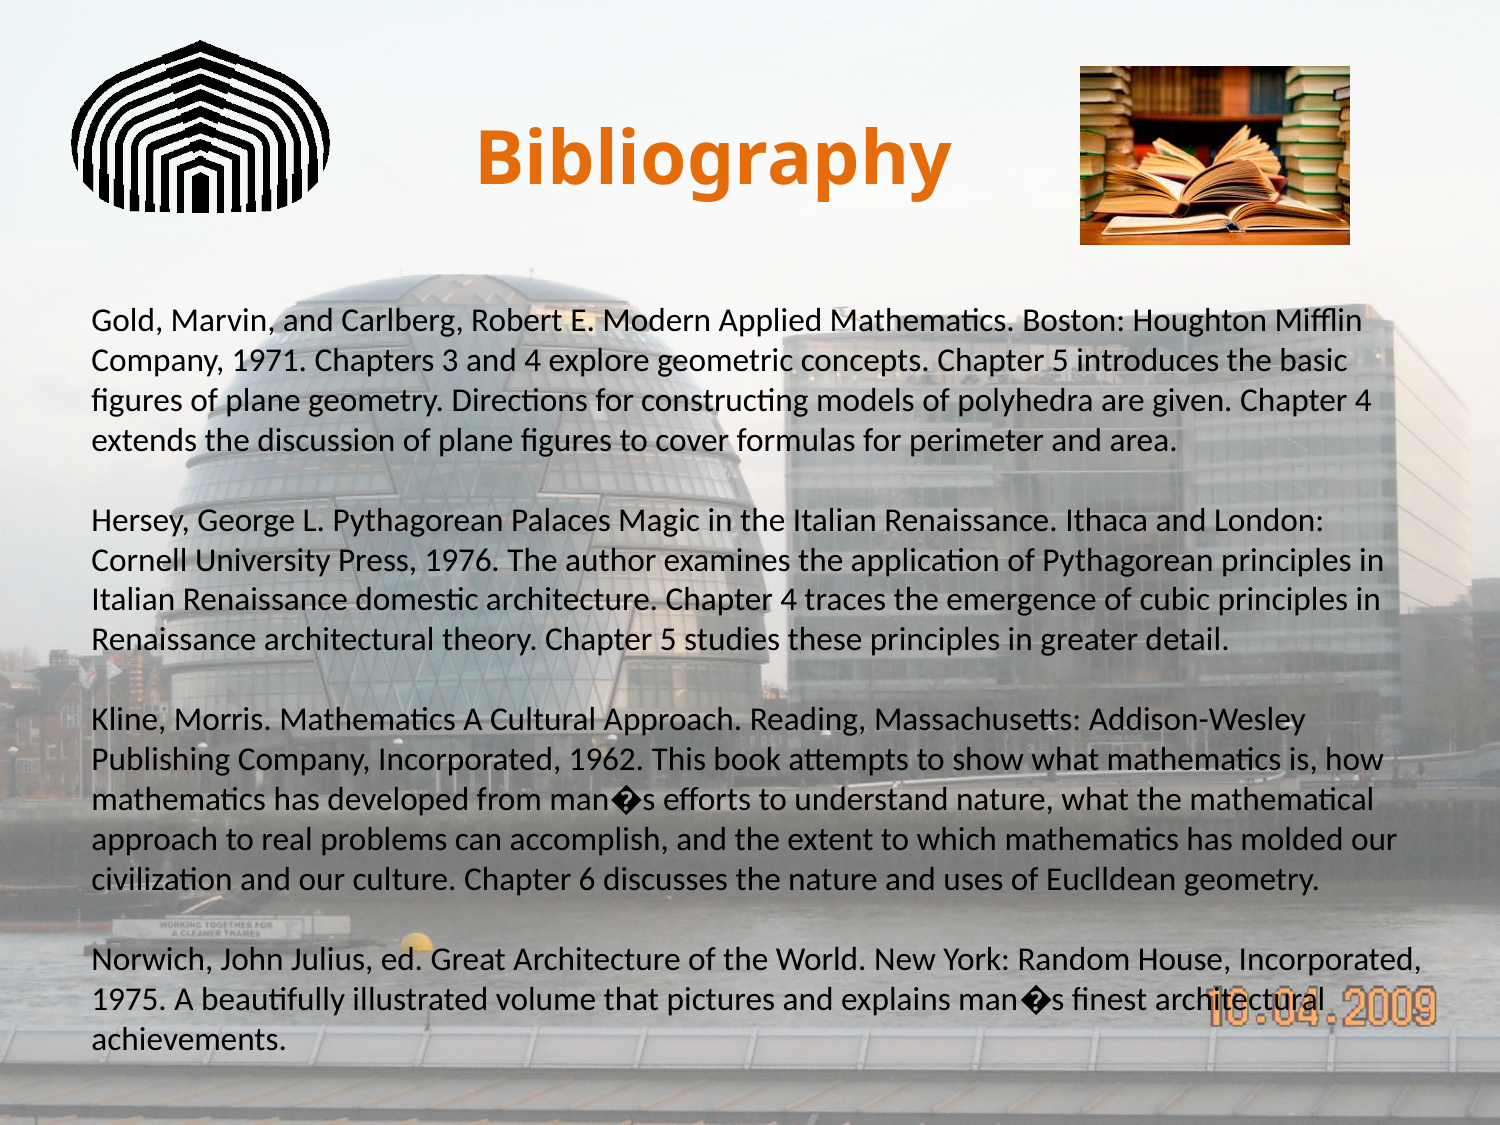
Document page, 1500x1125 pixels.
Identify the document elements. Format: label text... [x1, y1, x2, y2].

picture [1080, 66, 1350, 245]
text_box Gold, Marvin, and Carlberg, Robert E. Modern Applied Mathematics. Boston: Houghton Mifflin Company, 1971. Chapters 3 and 4 explore geometric concepts. Chapter 5 introduces the basic figures of plane geometry. Directions for constructing models of polyhedra are given. Chapter 4 extends the discussion of plane figures to cover formulas for perimeter and area. Hersey, George L. Pythagorean Palaces Magic in the Italian Renaissance. Ithaca and London: Cornell University Press, 1976. The author examines the application of Pythagorean principles in Italian Renaissance domestic architecture. Chapter 4 traces the emergence of cubic principles in Renaissance architectural theory. Chapter 5 studies these principles in greater detail. Kline, Morris. Mathematics A Cultural Approach. Reading, Massachusetts: Addison-Wesley Publishing Company, Incorporated, 1962. This book attempts to show what mathematics is, how mathematics has developed from man�s efforts to understand nature, what the mathematical approach to real problems can accomplish, and the extent to which mathematics has molded our civilization and our culture. Chapter 6 discusses the nature and uses of Euclldean geometry. Norwich, John Julius, ed. Great Architecture of the World. New York: Random House, Incorporated, 1975. A beautifully illustrated volume that pictures and explains man�s finest architectural achievements. [76, 290, 1441, 1064]
text_box Bibliography [459, 101, 968, 207]
picture [64, 30, 335, 221]
